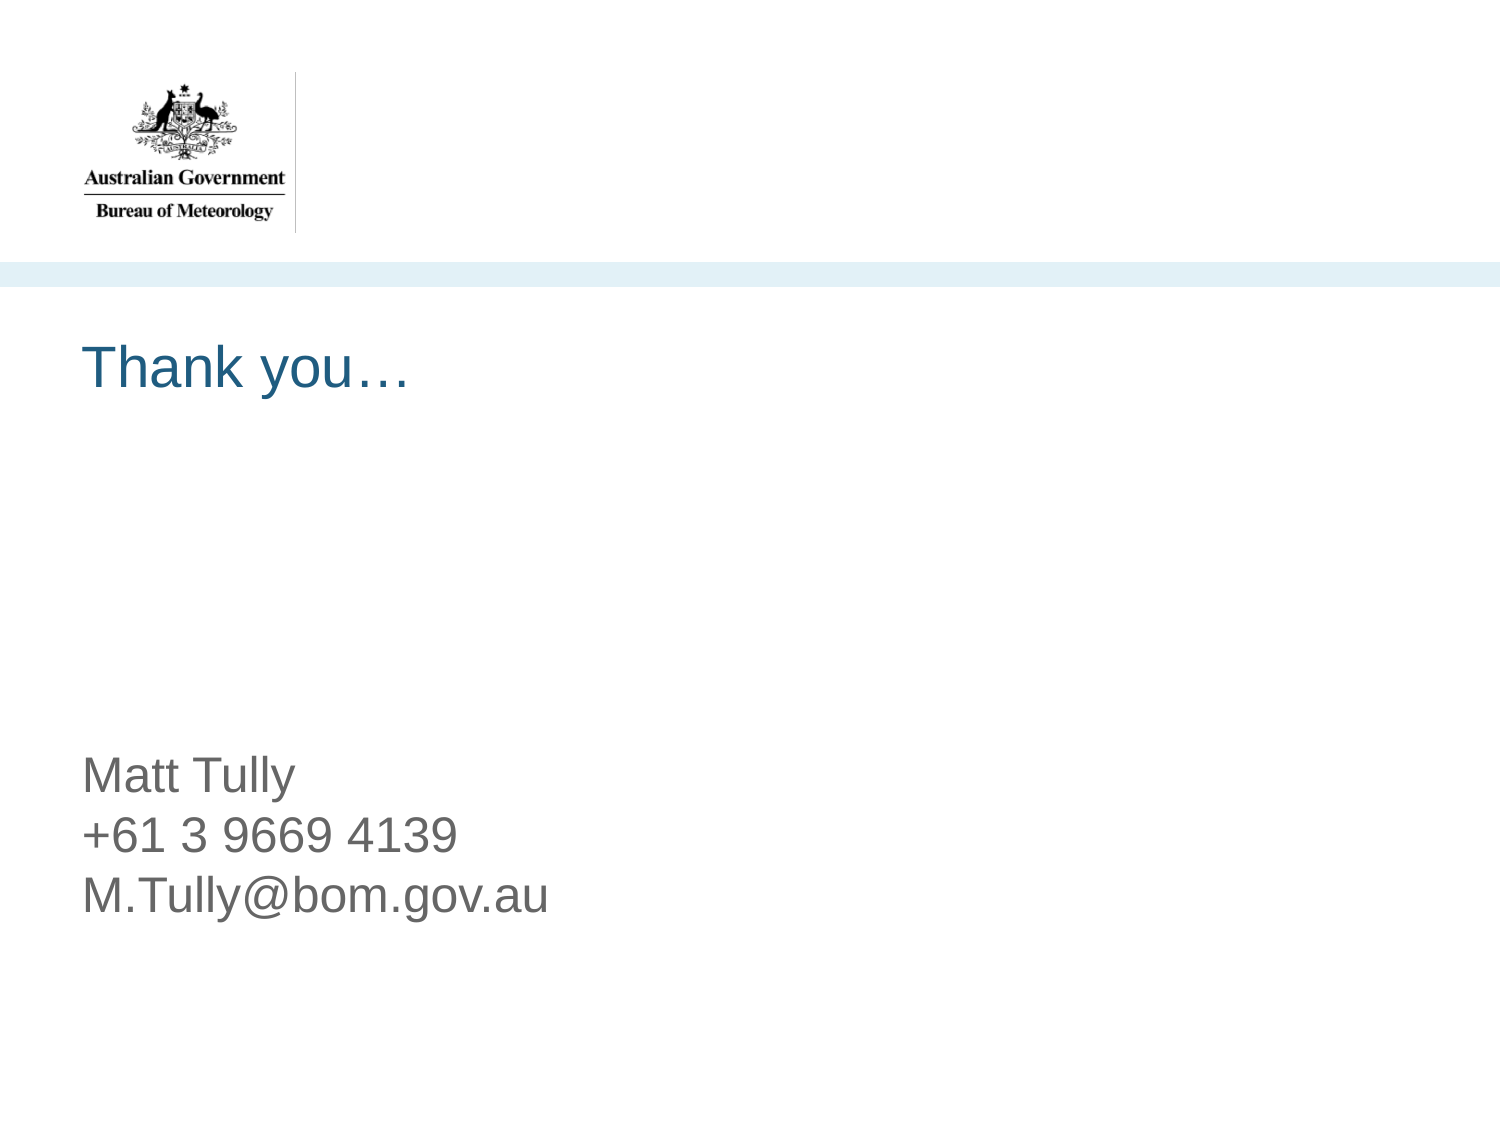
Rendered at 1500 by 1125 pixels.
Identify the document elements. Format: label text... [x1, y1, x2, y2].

text_box Thank you… [67, 323, 1343, 404]
picture [0, 262, 1500, 287]
text_box Matt Tully +61 3 9669 4139 M.Tully@bom.gov.au [67, 735, 1118, 860]
picture [75, 72, 296, 233]
